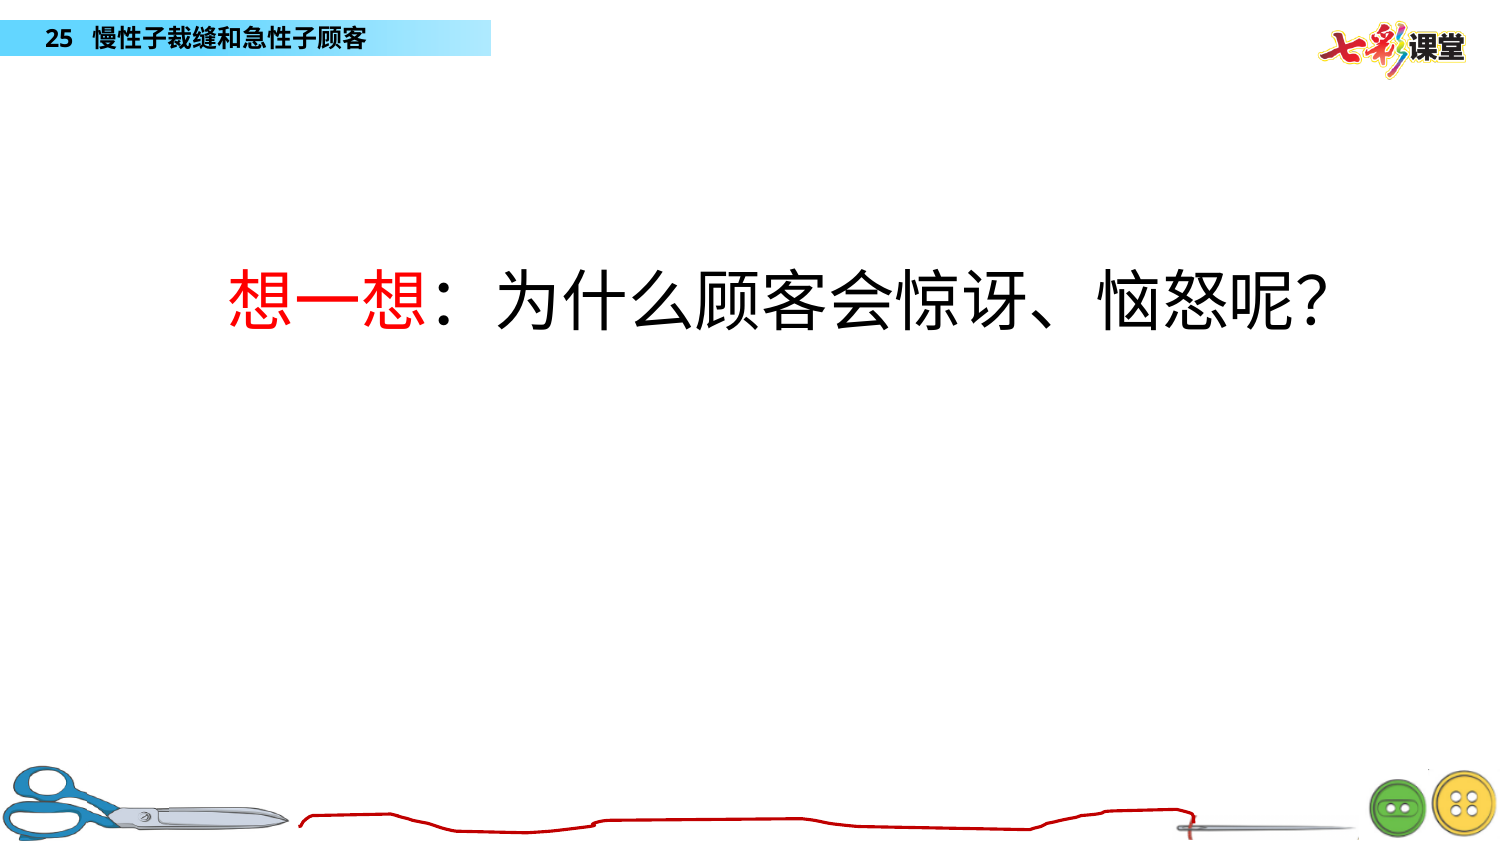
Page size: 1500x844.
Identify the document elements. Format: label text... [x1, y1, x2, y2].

picture [0, 764, 290, 844]
text_box 想一想：为什么顾客会惊讶、恼怒呢？ [212, 227, 1408, 347]
picture [1173, 816, 1358, 839]
picture [1316, 20, 1468, 80]
picture [1365, 769, 1500, 839]
